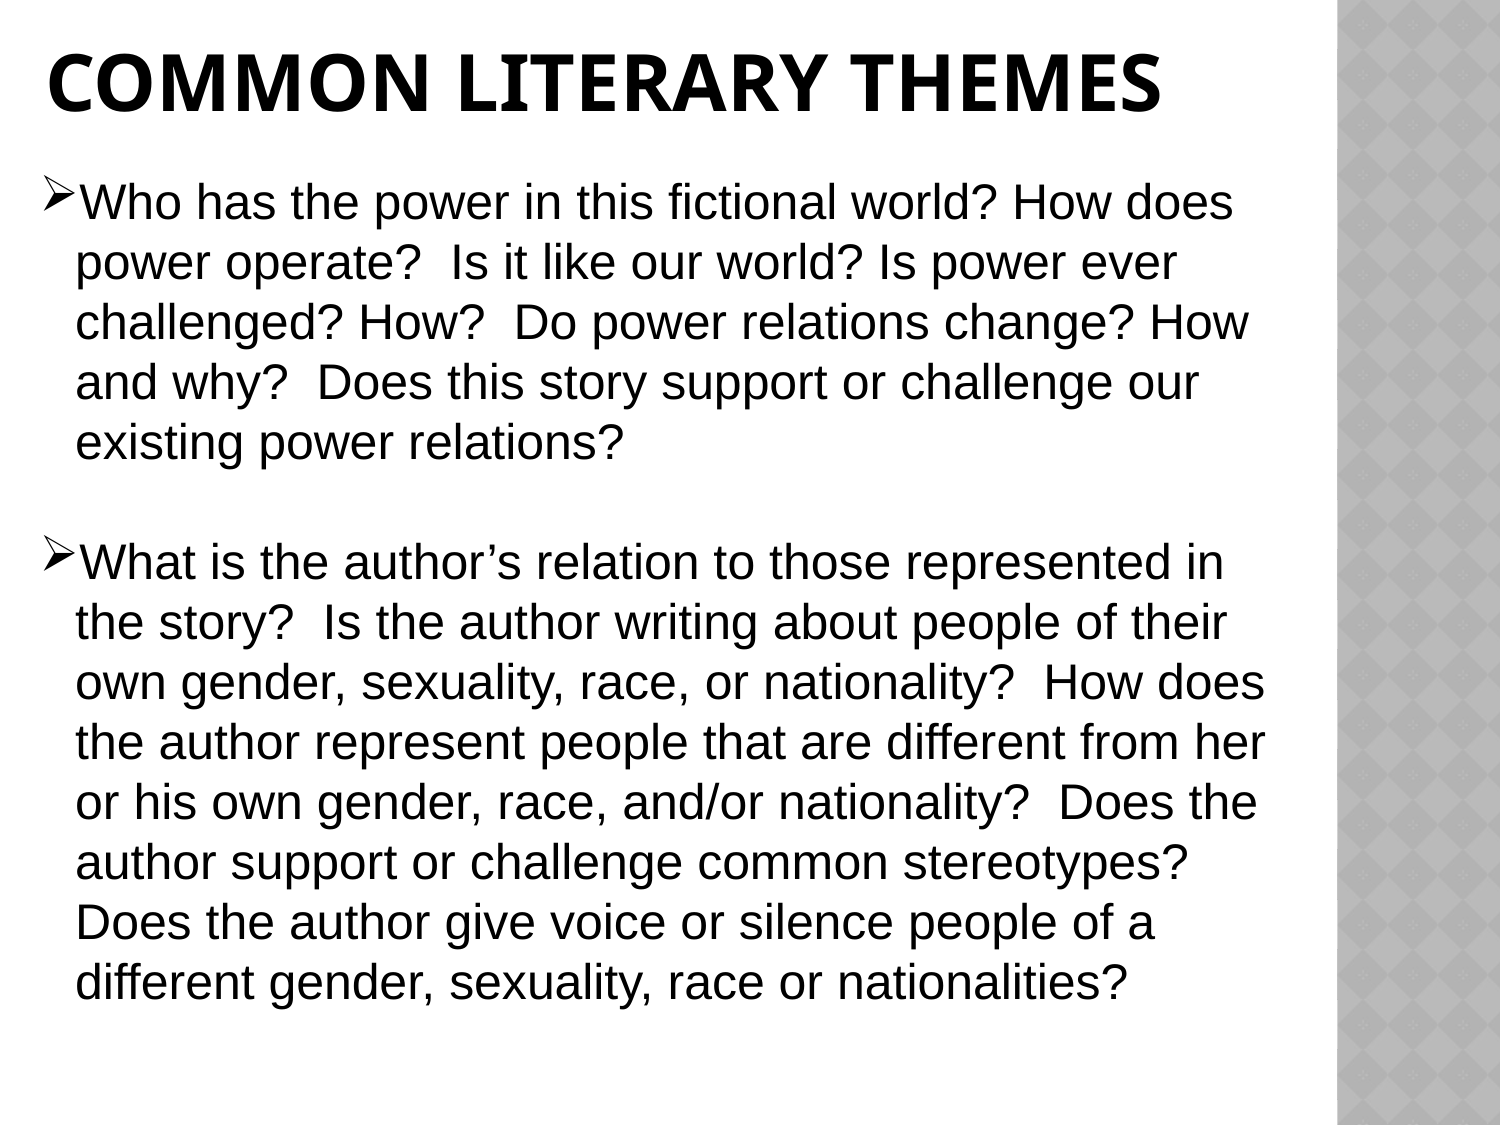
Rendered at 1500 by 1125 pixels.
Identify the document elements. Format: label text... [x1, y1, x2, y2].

title Common Literary Themes [37, 24, 1226, 128]
text_box Who has the power in this fictional world? How does power operate? Is it like our world? Is power ever challenged? How? Do power relations change? How and why? Does this story support or challenge our existing power relations? What is the author’s relation to those represented in the story? Is the author writing about people of their own gender, sexuality, race, or nationality? How does the author represent people that are different from her or his own gender, race, and/or nationality? Does the author support or challenge common stereotypes? Does the author give voice or silence people of a different gender, sexuality, race or nationalities? [24, 162, 1313, 1018]
